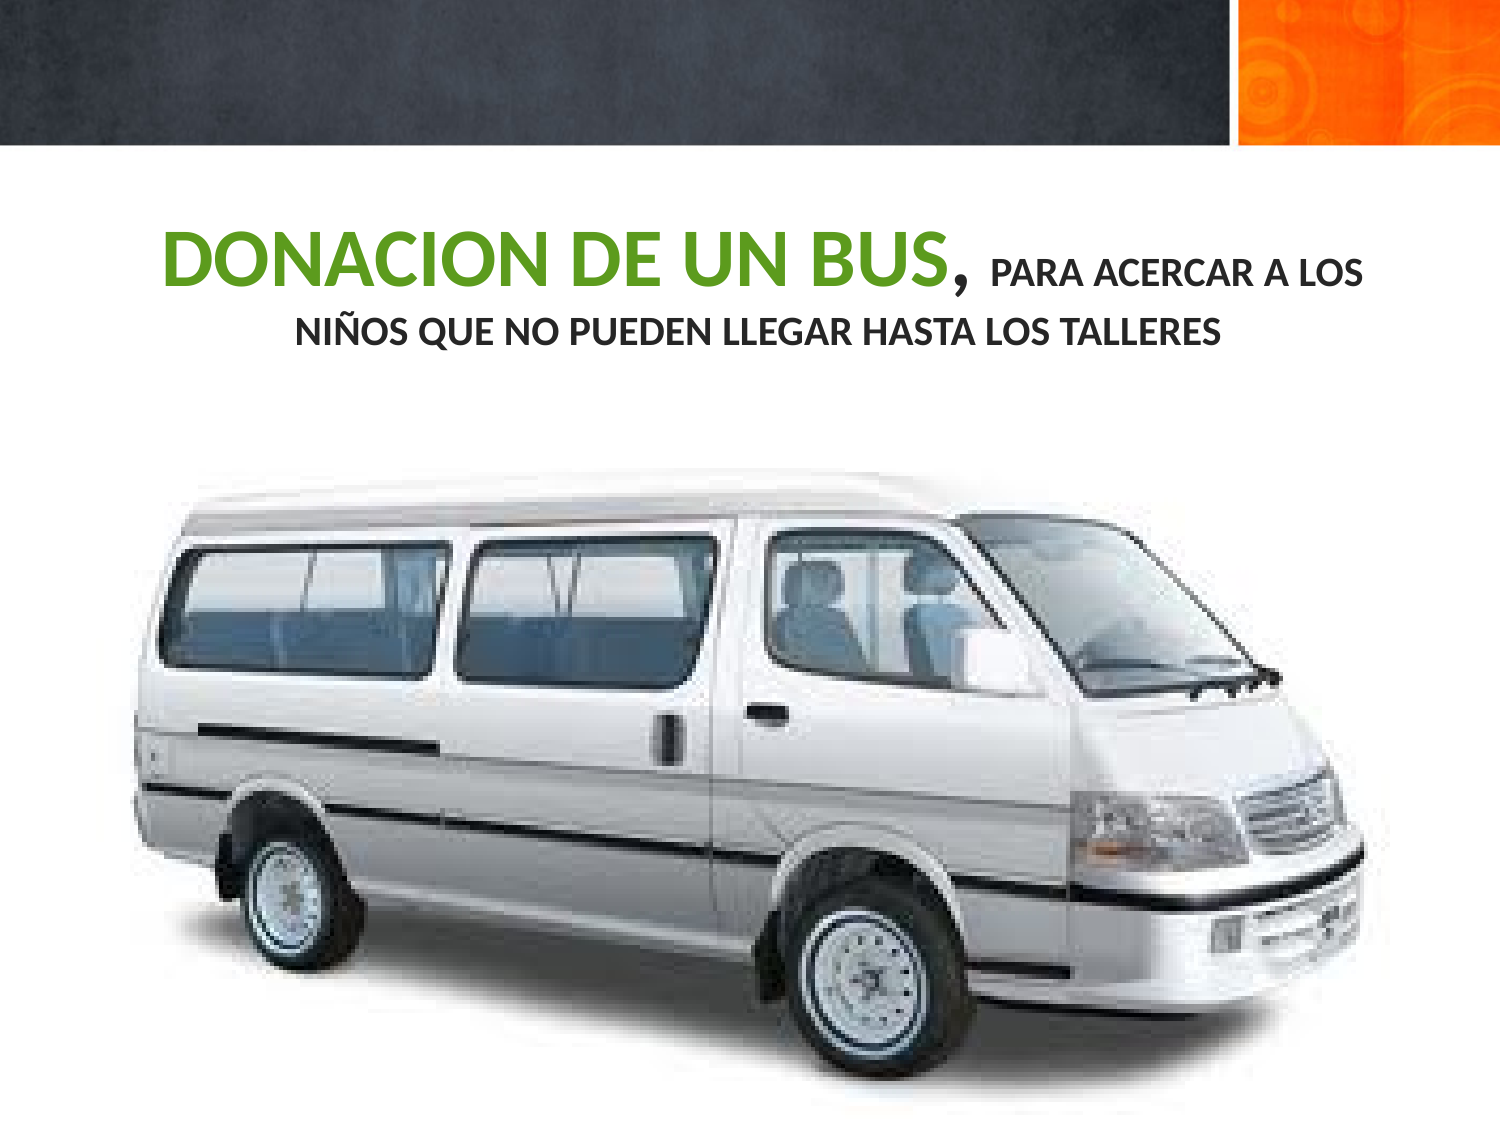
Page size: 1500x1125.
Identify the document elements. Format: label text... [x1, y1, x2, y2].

picture [0, 0, 1500, 1125]
text_box DONACION DE UN BUS, PARA ACERCAR A LOS NIÑOS QUE NO PUEDEN LLEGAR HASTA LOS TALLERES [132, 196, 1385, 361]
